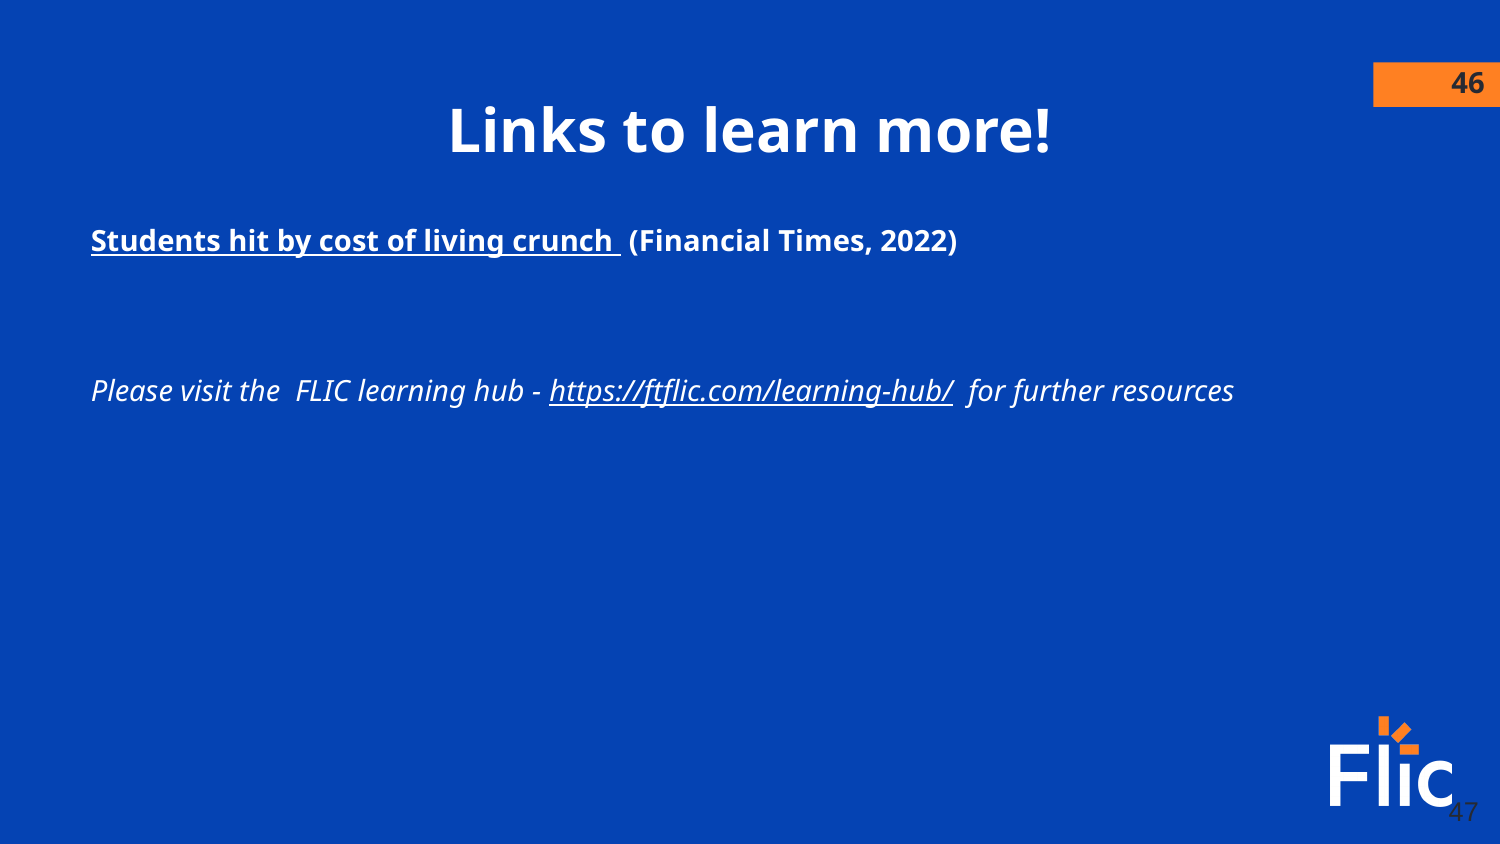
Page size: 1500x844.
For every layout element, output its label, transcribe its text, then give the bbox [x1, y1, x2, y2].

slide_number ‹#› [1403, 779, 1494, 844]
text_box Students hit by cost of living crunch (Financial Times, 2022) Please visit the FLIC learning hub - https://ftflic.com/learning-hub/ for further resources [75, 187, 1454, 508]
slide_number 46 [1410, 49, 1500, 115]
text_box Links to learn more! [268, 66, 1231, 180]
picture [1330, 716, 1452, 807]
